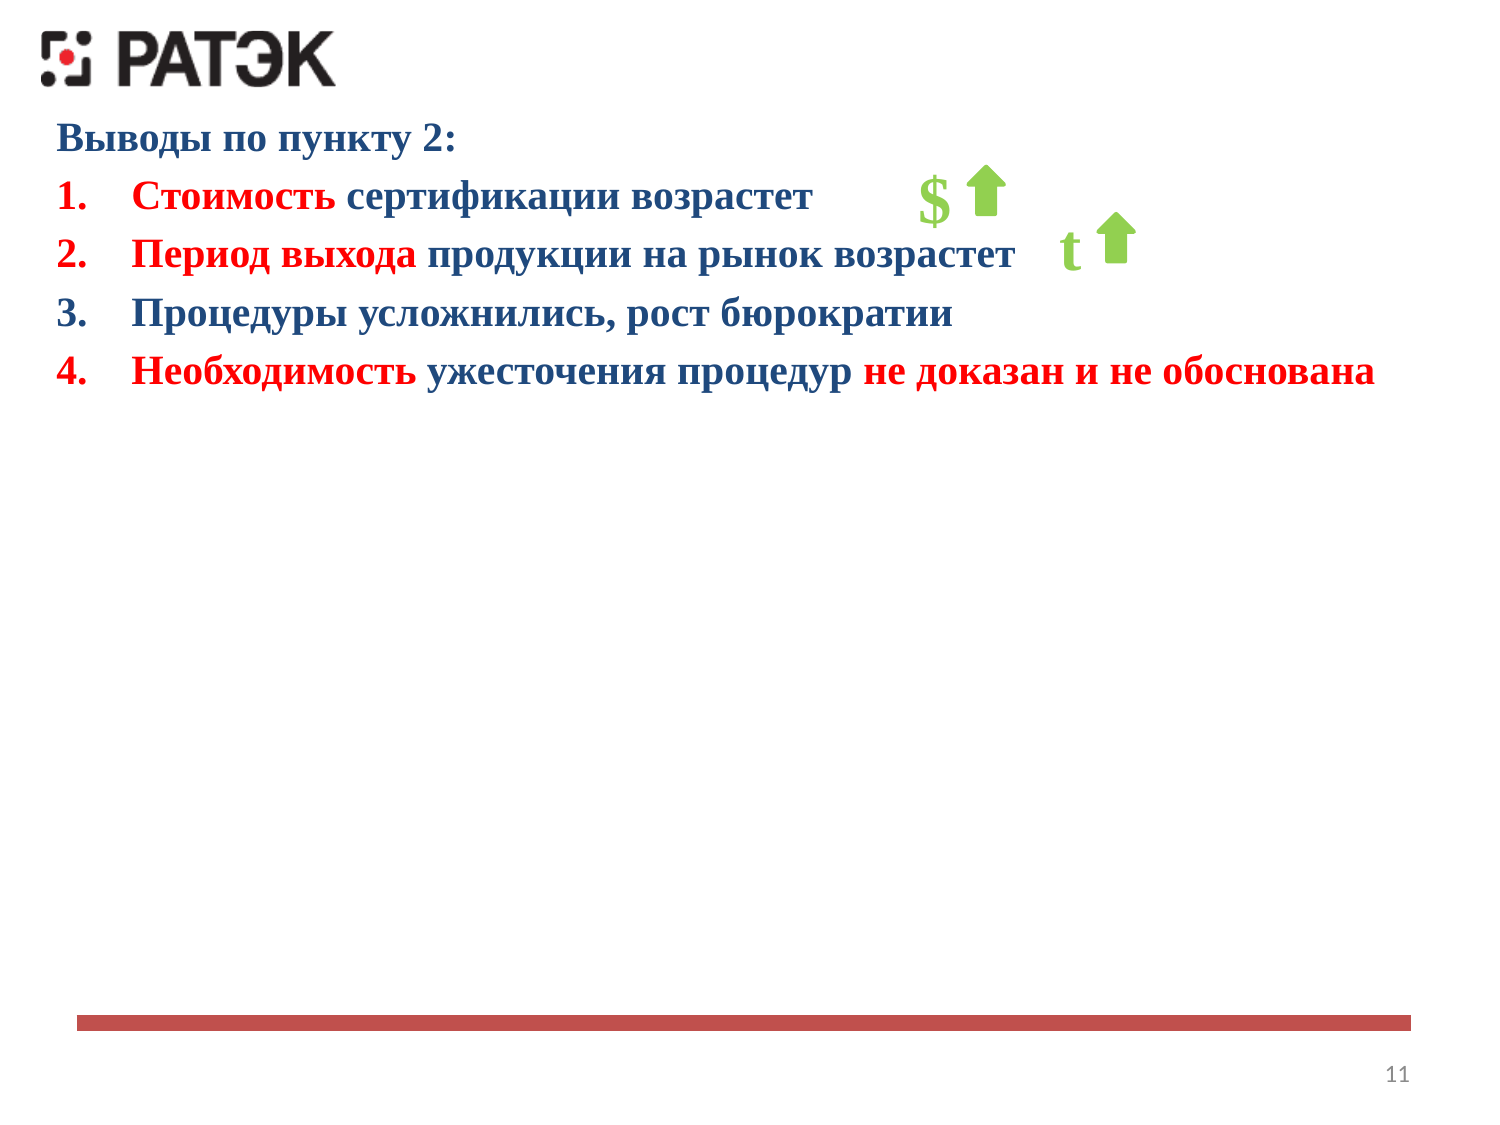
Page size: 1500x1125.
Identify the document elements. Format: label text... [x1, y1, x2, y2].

text_box t [1045, 196, 1128, 291]
slide_number 11 [1074, 1042, 1425, 1103]
text_box [987, 165, 1006, 217]
picture [41, 30, 339, 88]
text_box Выводы по пункту 2: Стоимость сертификации возрастет Период выхода продукции на рынок возрастет Процедуры усложнились, рост бюрократии Необходимость ужесточения процедур не доказан и не обоснована [41, 101, 1459, 1000]
text_box $ [903, 148, 987, 244]
text_box [1128, 222, 1136, 234]
